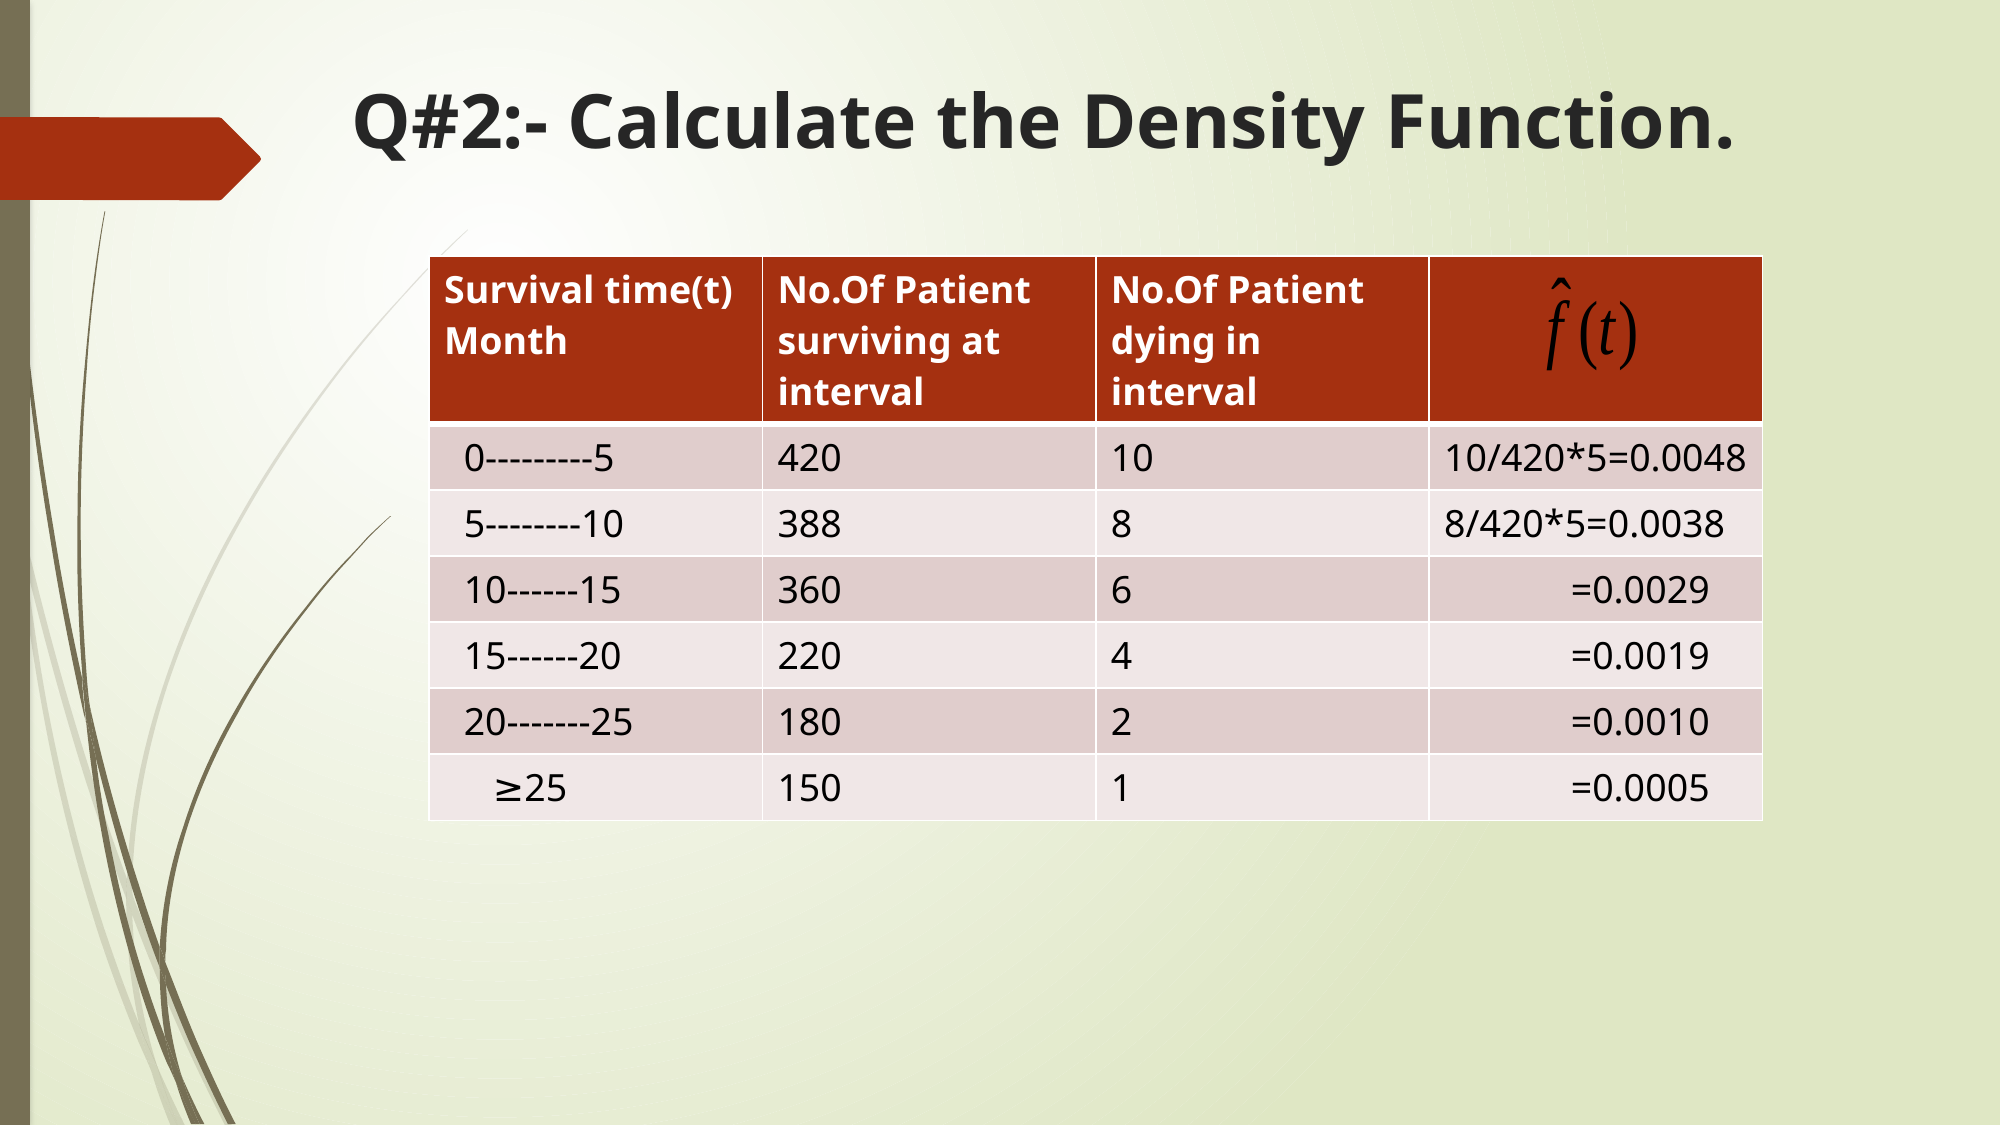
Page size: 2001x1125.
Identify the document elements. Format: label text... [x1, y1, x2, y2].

table_cell 4 [1097, 623, 1428, 687]
table_header Survival time(t) Month [430, 257, 762, 421]
table_header [1430, 257, 1762, 421]
table_cell ≥25 [430, 755, 762, 820]
table_header No.Of Patient dying in interval [1097, 257, 1428, 421]
table_cell =0.0005 [1430, 755, 1762, 820]
table_cell 2 [1097, 689, 1428, 753]
table_cell 20-------25 [430, 689, 762, 753]
table_cell 10/420*5=0.0048 [1430, 427, 1762, 489]
table_cell 8 [1097, 491, 1428, 555]
table_cell =0.0029 [1430, 557, 1762, 621]
table_cell =0.0019 [1430, 623, 1762, 687]
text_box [1525, 264, 1649, 387]
table_cell 10 [1097, 427, 1428, 489]
table_cell 180 [763, 689, 1095, 753]
table_cell 15------20 [430, 623, 762, 687]
table_cell 420 [763, 427, 1095, 489]
table_cell 5--------10 [430, 491, 762, 555]
table_cell 6 [1097, 557, 1428, 621]
table_header No.Of Patient surviving at interval [763, 257, 1095, 421]
title Q#2:- Calculate the Density Function. [336, 66, 1953, 1085]
table_cell 150 [763, 755, 1095, 820]
table_cell =0.0010 [1430, 689, 1762, 753]
table_cell 10------15 [430, 557, 762, 621]
table_cell 388 [763, 491, 1095, 555]
table_cell 0---------5 [430, 427, 762, 489]
table_cell 220 [763, 623, 1095, 687]
table_cell 1 [1097, 755, 1428, 820]
table_cell 8/420*5=0.0038 [1430, 491, 1762, 555]
table_cell 360 [763, 557, 1095, 621]
